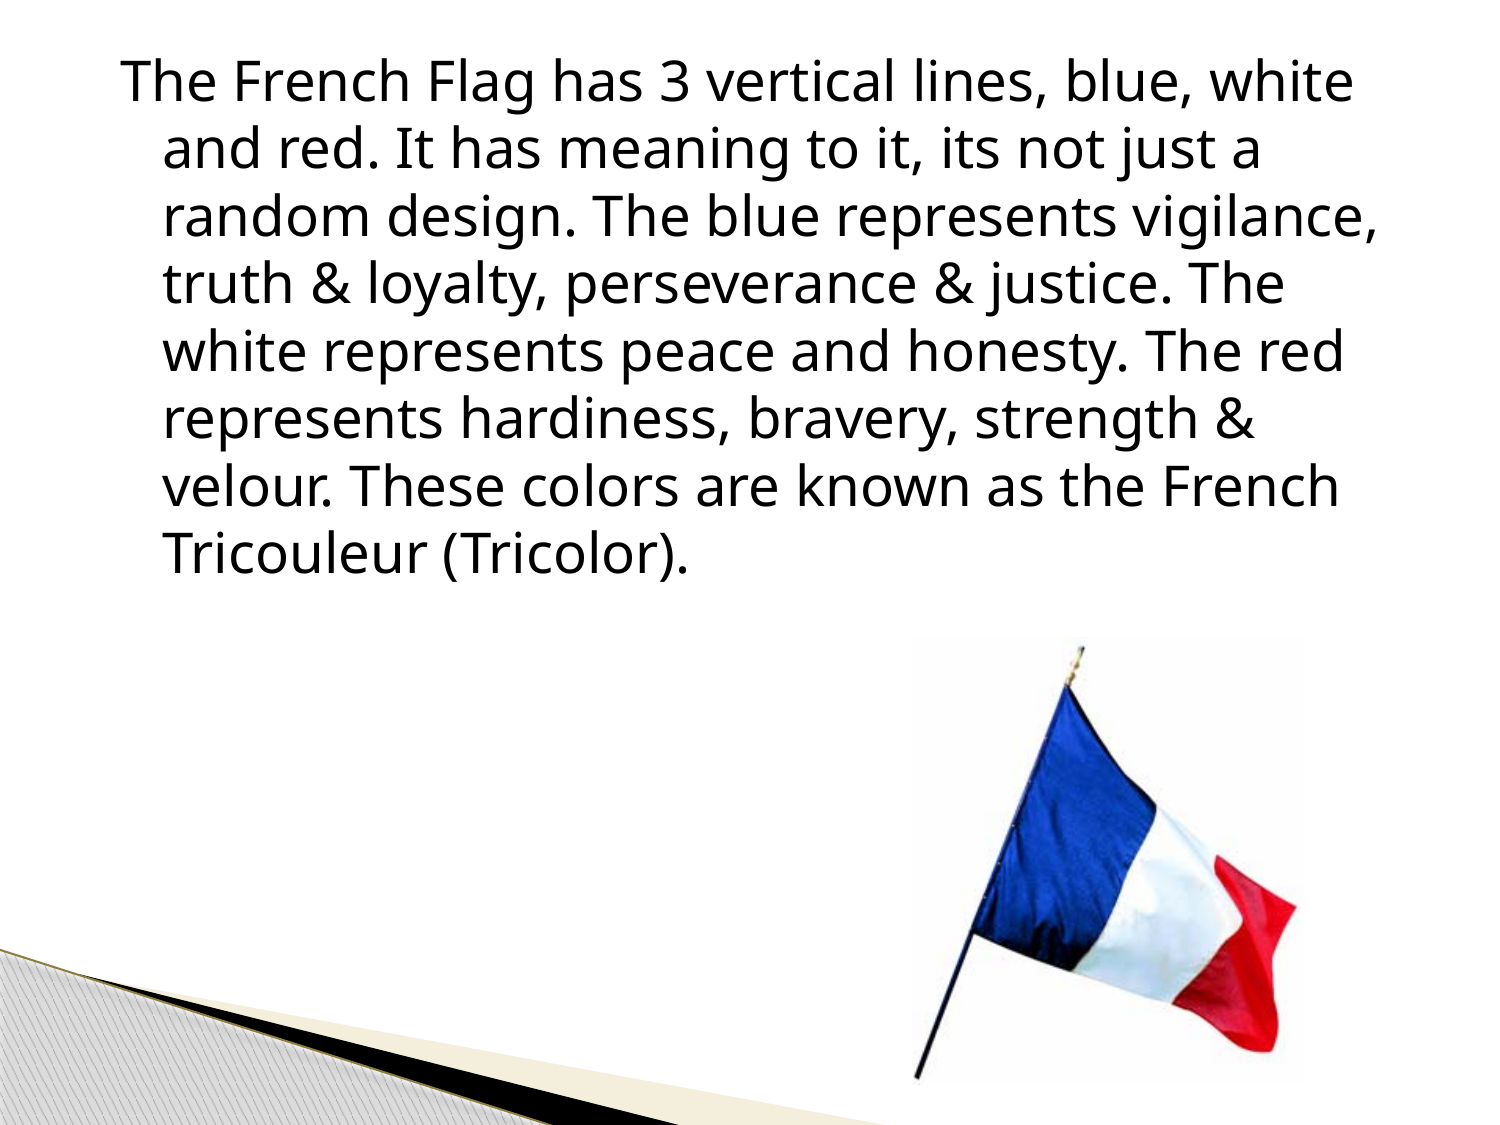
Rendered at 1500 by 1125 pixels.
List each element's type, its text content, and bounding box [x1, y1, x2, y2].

picture [912, 637, 1304, 1085]
list The French Flag has 3 vertical lines, blue, white and red. It has meaning to it, its not just a random design. The blue represents vigilance, truth & loyalty, perseverance & justice. The white represents peace and honesty. The red represents hardiness, bravery, strength & velour. These colors are known as the French Tricouleur (Tricolor). [87, 37, 1438, 780]
